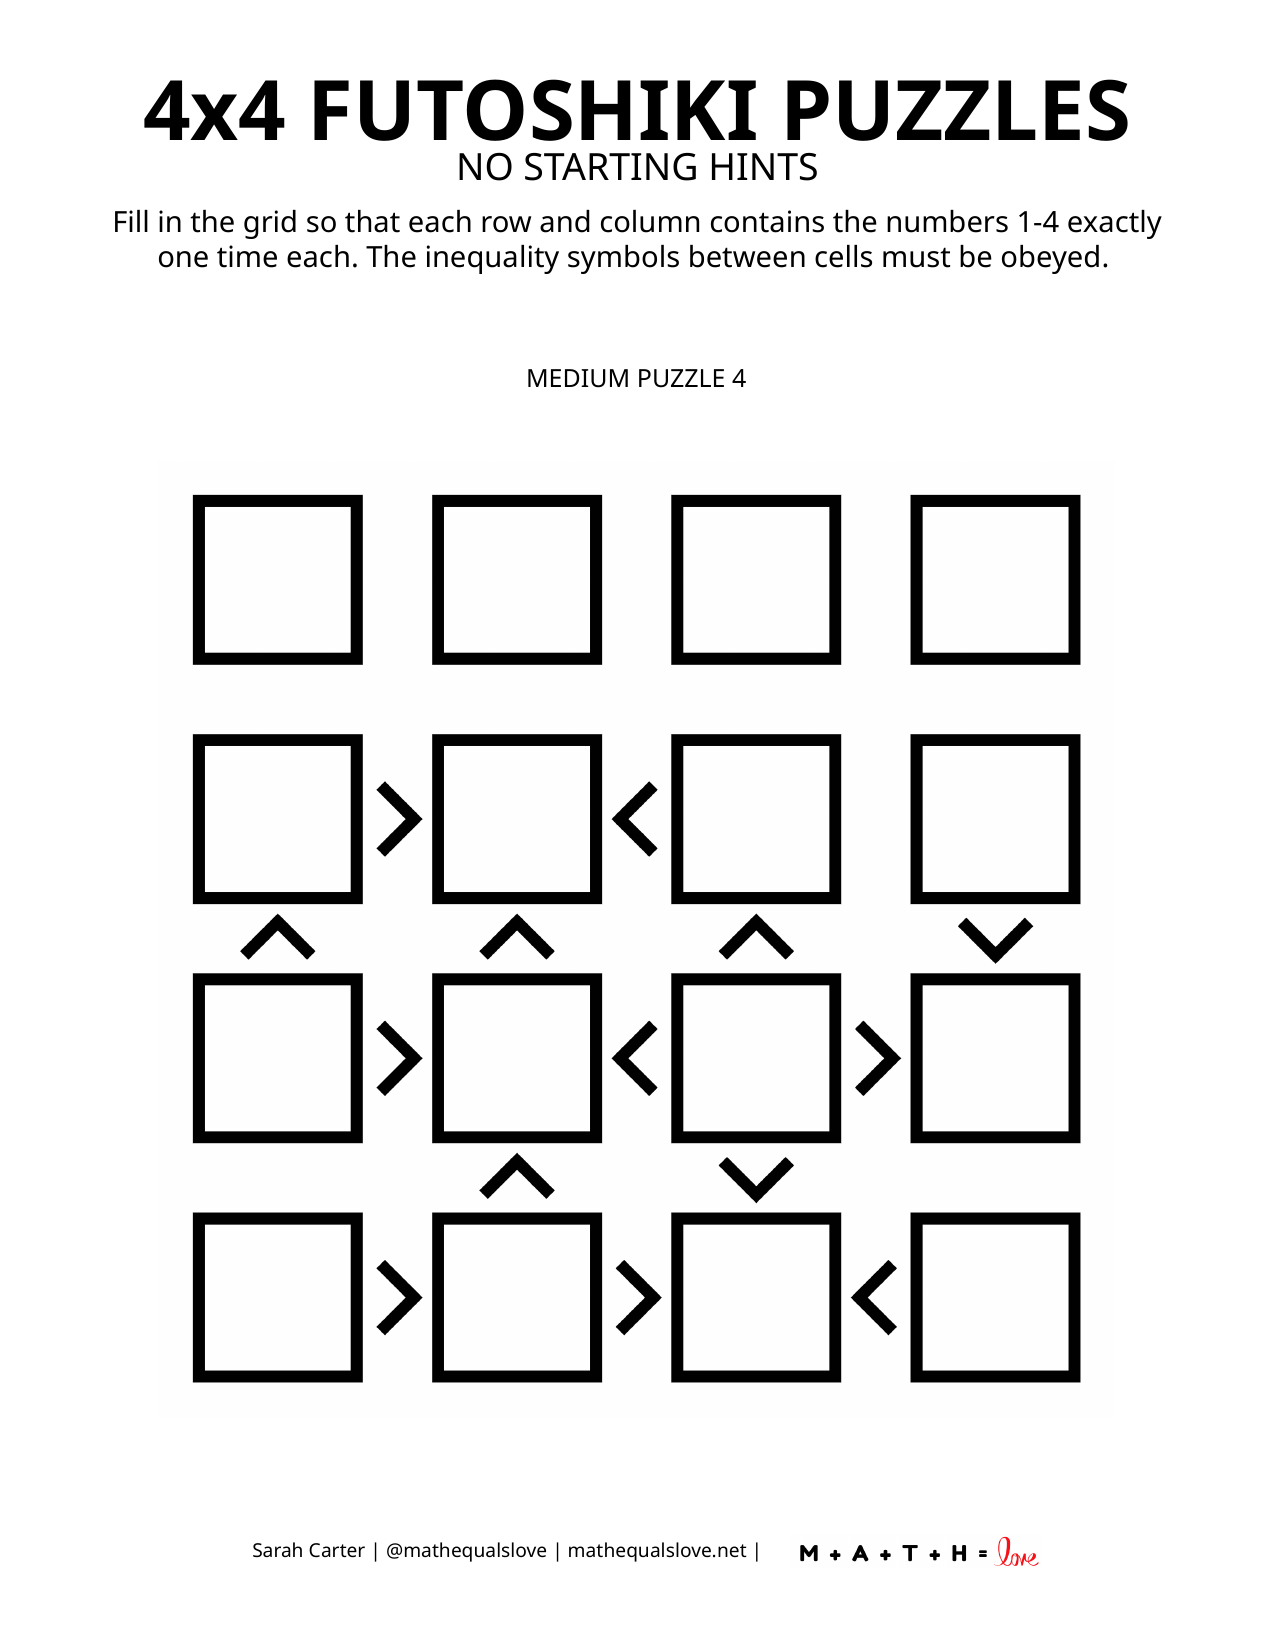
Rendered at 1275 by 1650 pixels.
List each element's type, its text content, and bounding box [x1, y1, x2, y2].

text_box 4x4 FUTOSHIKI PUZZLES [77, 50, 1198, 135]
text_box MEDIUM PUZZLE 4 [158, 362, 1115, 414]
text_box NO STARTING HINTS [0, 135, 1275, 196]
text_box Fill in the grid so that each row and column contains the numbers 1-4 exactly one time each. The inequality symbols between cells must be obeyed. [0, 196, 1275, 281]
text_box Sarah Carter | @mathequalslove | mathequalslove.net | [237, 1531, 1071, 1570]
picture [791, 1534, 1046, 1570]
picture [157, 459, 1116, 1418]
